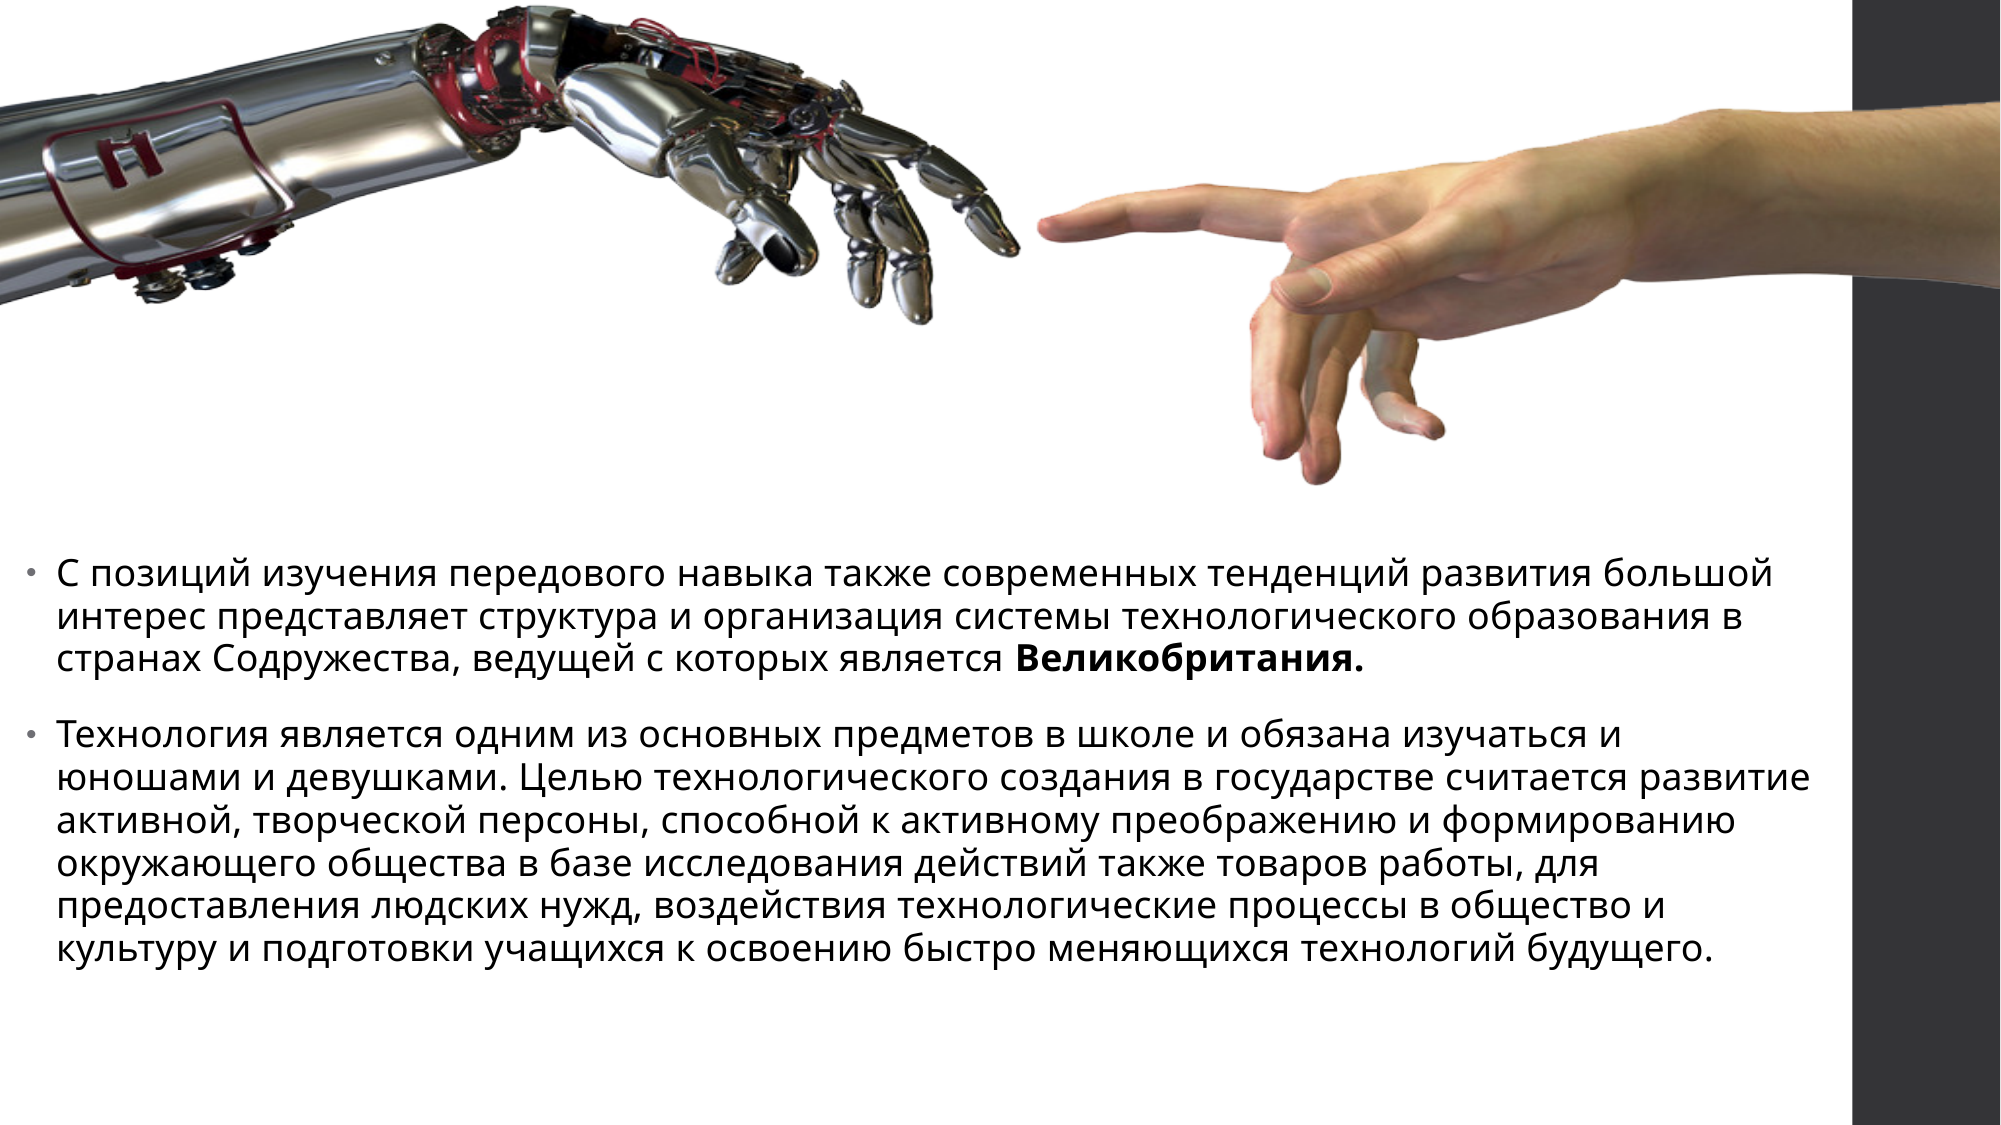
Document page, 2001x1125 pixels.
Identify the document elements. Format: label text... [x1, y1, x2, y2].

picture [0, 0, 2000, 570]
list С позиций изучения передового навыка также современных тенденций развития большой интерес представляет структура и организация системы технологического образования в странах Содружества, ведущей с которых является Великобритания. Технология является одним из основных предметов в школе и обязана изучаться и юношами и девушками. Целью технологического создания в государстве считается развитие активной, творческой персоны, способной к активному преображению и формированию окружающего общества в базе исследования действий также товаров работы, для предоставления людских нужд, воздействия технологические процессы в общество и культуру и подготовки учащихся к освоению быстро меняющихся технологий будущего. [10, 581, 1831, 1125]
